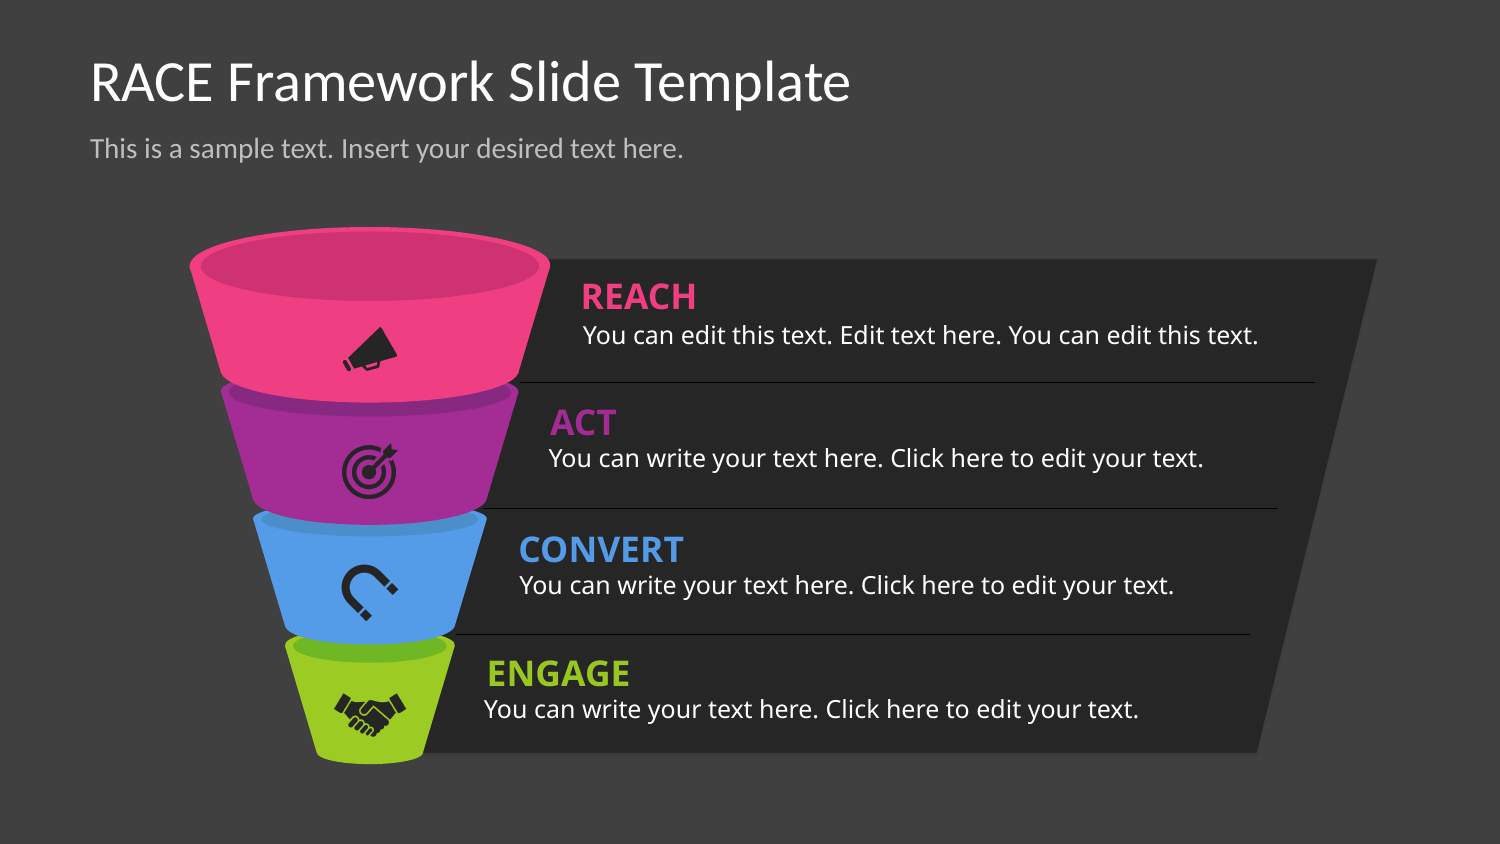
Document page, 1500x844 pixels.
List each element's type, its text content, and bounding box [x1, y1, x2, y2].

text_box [189, 226, 551, 765]
picture [336, 437, 404, 505]
text_box ENGAGE [555, 651, 639, 693]
text_box [555, 259, 1378, 753]
text_box You can write your text here. Click here to edit your text. [555, 693, 1215, 744]
picture [338, 561, 402, 625]
text_box CONVERT [555, 526, 693, 569]
picture [336, 316, 403, 383]
text_box You can write your text here. Click here to edit your text. [555, 569, 1247, 620]
list This is a sample text. Insert your desired text here. [75, 121, 1425, 185]
text_box REACH [580, 273, 706, 317]
title RACE Framework Slide Template [75, 33, 1425, 121]
text_box ACT [555, 400, 629, 442]
text_box You can edit this text. Edit text here. You can edit this text. [582, 319, 1279, 370]
picture [330, 675, 410, 755]
text_box You can write your text here. Click here to edit your text. [555, 442, 1288, 493]
